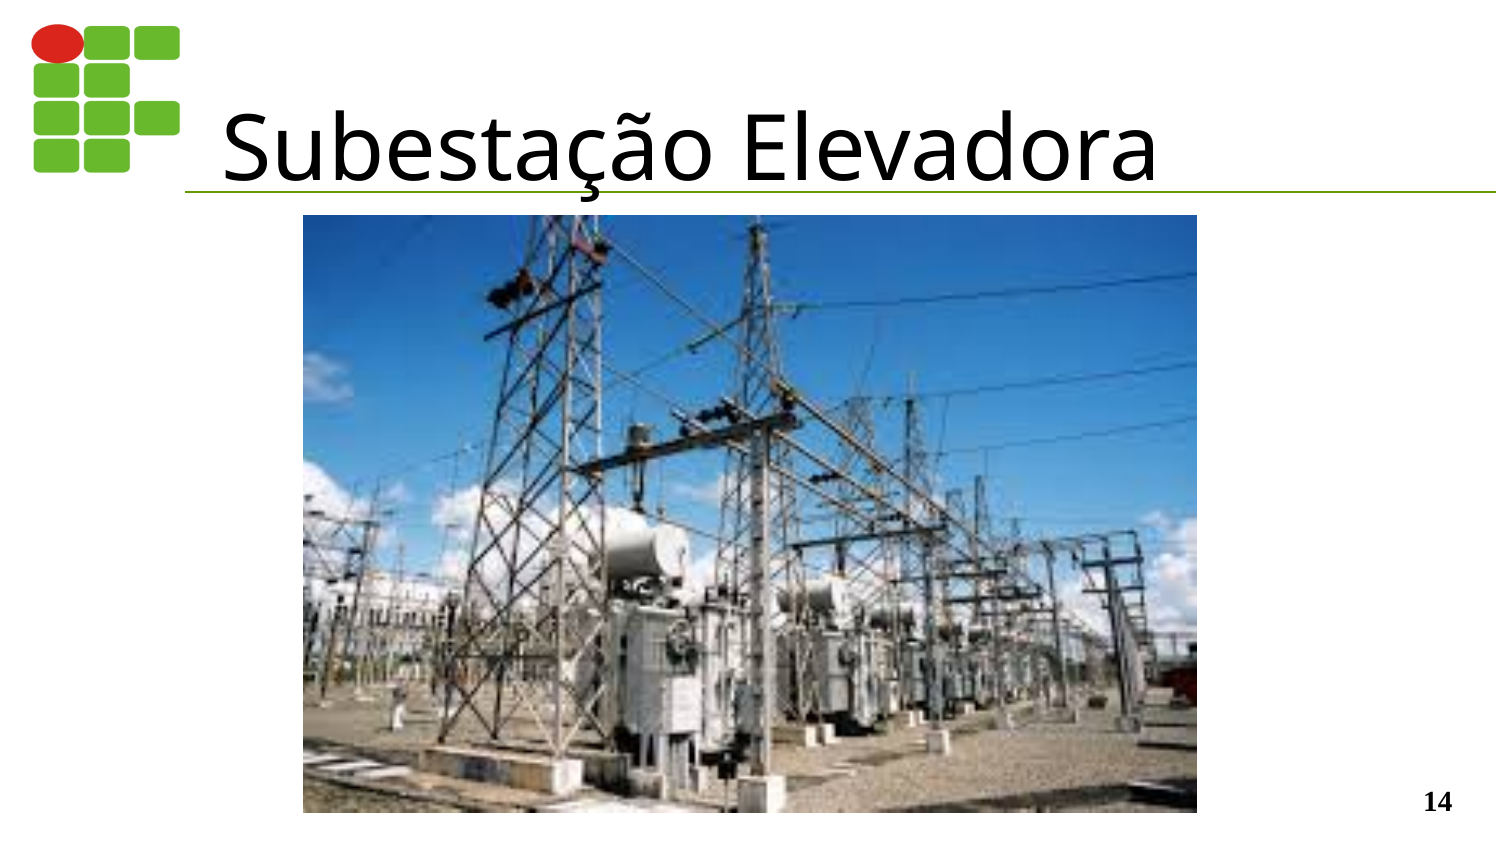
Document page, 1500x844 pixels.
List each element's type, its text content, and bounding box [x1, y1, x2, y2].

picture [303, 215, 1197, 814]
title Subestação Elevadora [206, 26, 1468, 207]
text_box ‹#› [1155, 768, 1468, 825]
picture [29, 23, 182, 174]
